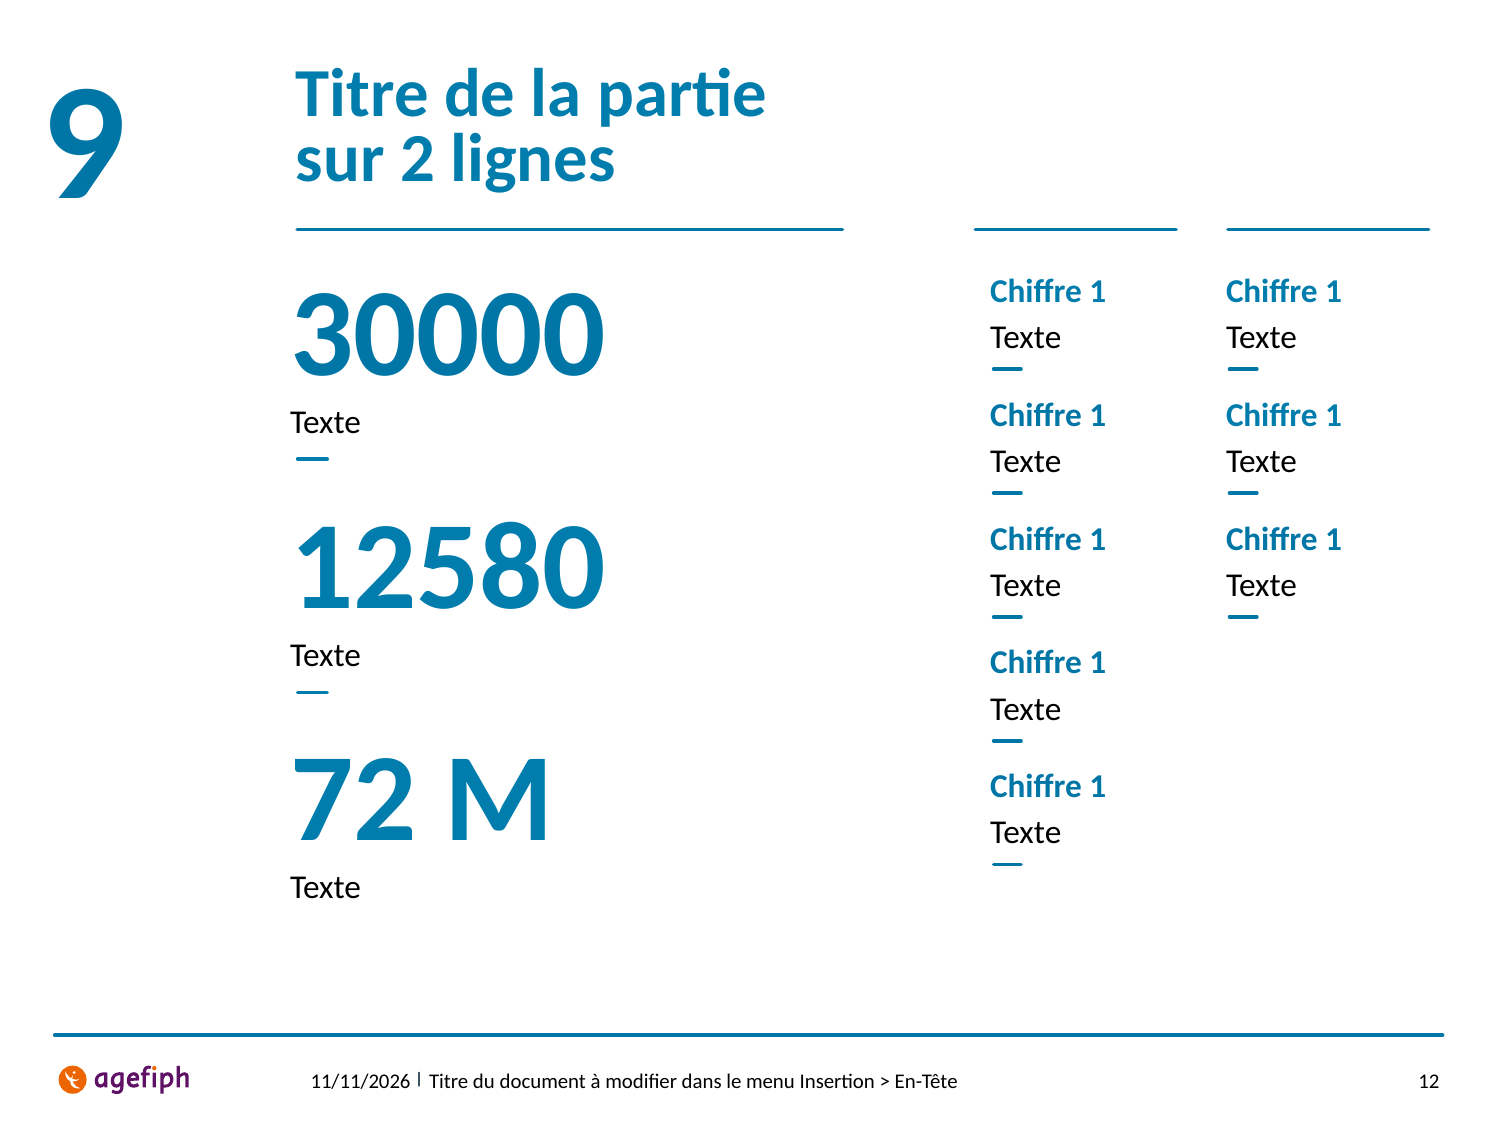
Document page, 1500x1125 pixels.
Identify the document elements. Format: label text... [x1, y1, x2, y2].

list 9 [41, 43, 249, 201]
text_box 72 M Texte [275, 715, 831, 947]
slide_number 12 [1116, 1051, 1455, 1111]
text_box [975, 509, 1201, 633]
title Titre de la partie sur 2 lignes [280, 71, 1427, 187]
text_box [1211, 509, 1437, 634]
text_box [975, 633, 1201, 756]
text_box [274, 476, 831, 715]
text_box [975, 261, 1201, 385]
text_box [975, 756, 1201, 882]
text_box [274, 242, 831, 476]
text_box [1211, 385, 1437, 509]
footer Titre du document à modifier dans le menu Insertion > En-Tête [414, 1051, 1086, 1111]
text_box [1211, 261, 1437, 385]
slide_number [254, 1051, 414, 1111]
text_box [975, 385, 1201, 509]
